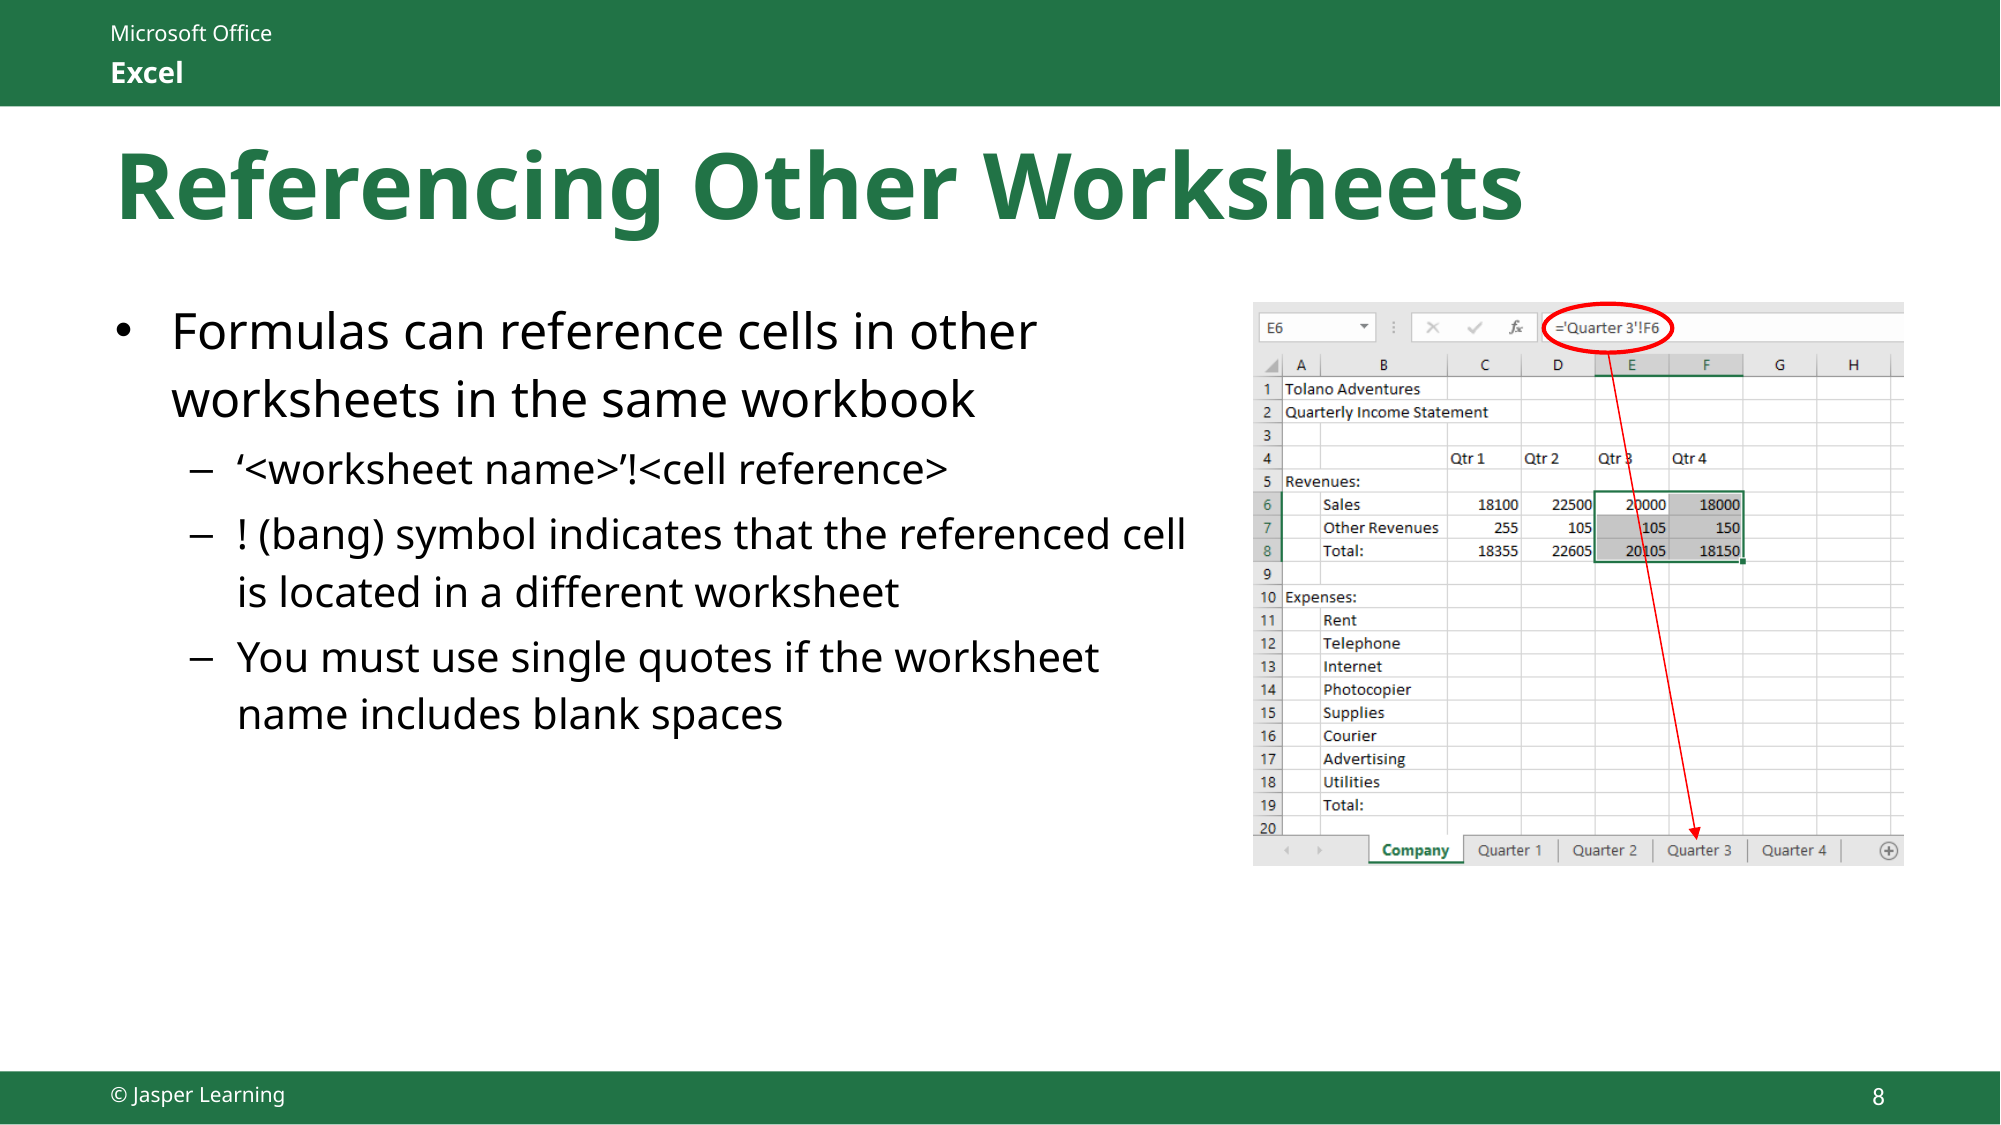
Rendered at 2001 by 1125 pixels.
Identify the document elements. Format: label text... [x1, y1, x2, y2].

slide_number 8 [1433, 1065, 1900, 1125]
list Formulas can reference cells in other worksheets in the same workbook ‘<worksheet name>’!<cell reference> ! (bang) symbol indicates that the referenced cell is located in a different worksheet You must use single quotes if the worksheet name includes blank spaces [99, 283, 1229, 1026]
footer © Jasper Learning [95, 1065, 729, 1125]
title Referencing Other Worksheets [99, 118, 1866, 248]
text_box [1607, 352, 1698, 841]
picture [1252, 301, 1905, 866]
